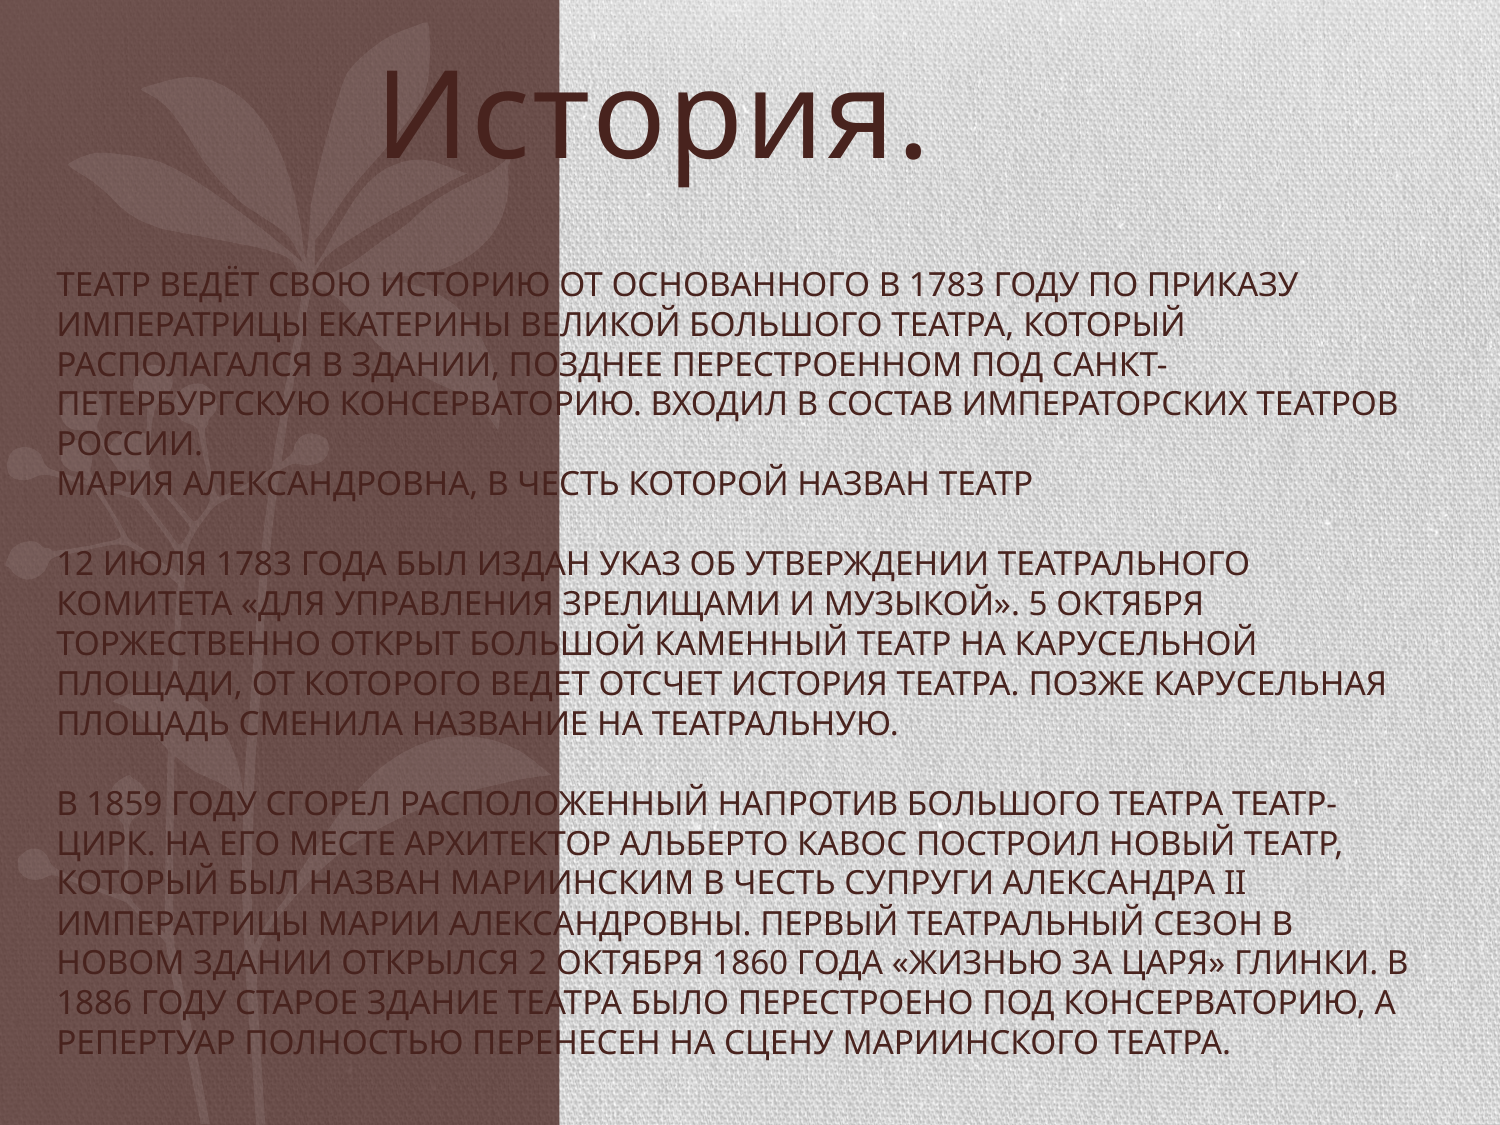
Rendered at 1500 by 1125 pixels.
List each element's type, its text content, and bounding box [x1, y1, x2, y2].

title Театр ведёт свою историю от основанного в 1783 году по приказу императрицы Екатерины Великой Большого театра, который располагался в здании, позднее перестроенном под Санкт-Петербургскую консерваторию. Входил в состав Императорских театров России. Мария Александровна, в честь которой назван театр 12 июля 1783 года был издан Указ об утверждении театрального комитета «для управления зрелищами и музыкой». 5 октября торжественно открыт Большой Каменный театр на Карусельной площади, от которого ведет отсчет история театра. Позже Карусельная площадь сменила название на Театральную. В 1859 году сгорел расположенный напротив Большого театра Театр-цирк. На его месте архитектор Альберто Кавос построил новый театр, который был назван Мариинским в честь супруги Александра II императрицы Марии Александровны. Первый театральный сезон в новом здании открылся 2 октября 1860 года «Жизнью за царя» Глинки. В 1886 году старое здание театра было перестроено под консерваторию, а репертуар полностью перенесен на сцену Мариинского театра. [41, 255, 1436, 1071]
subtitle История. [360, 19, 1201, 203]
